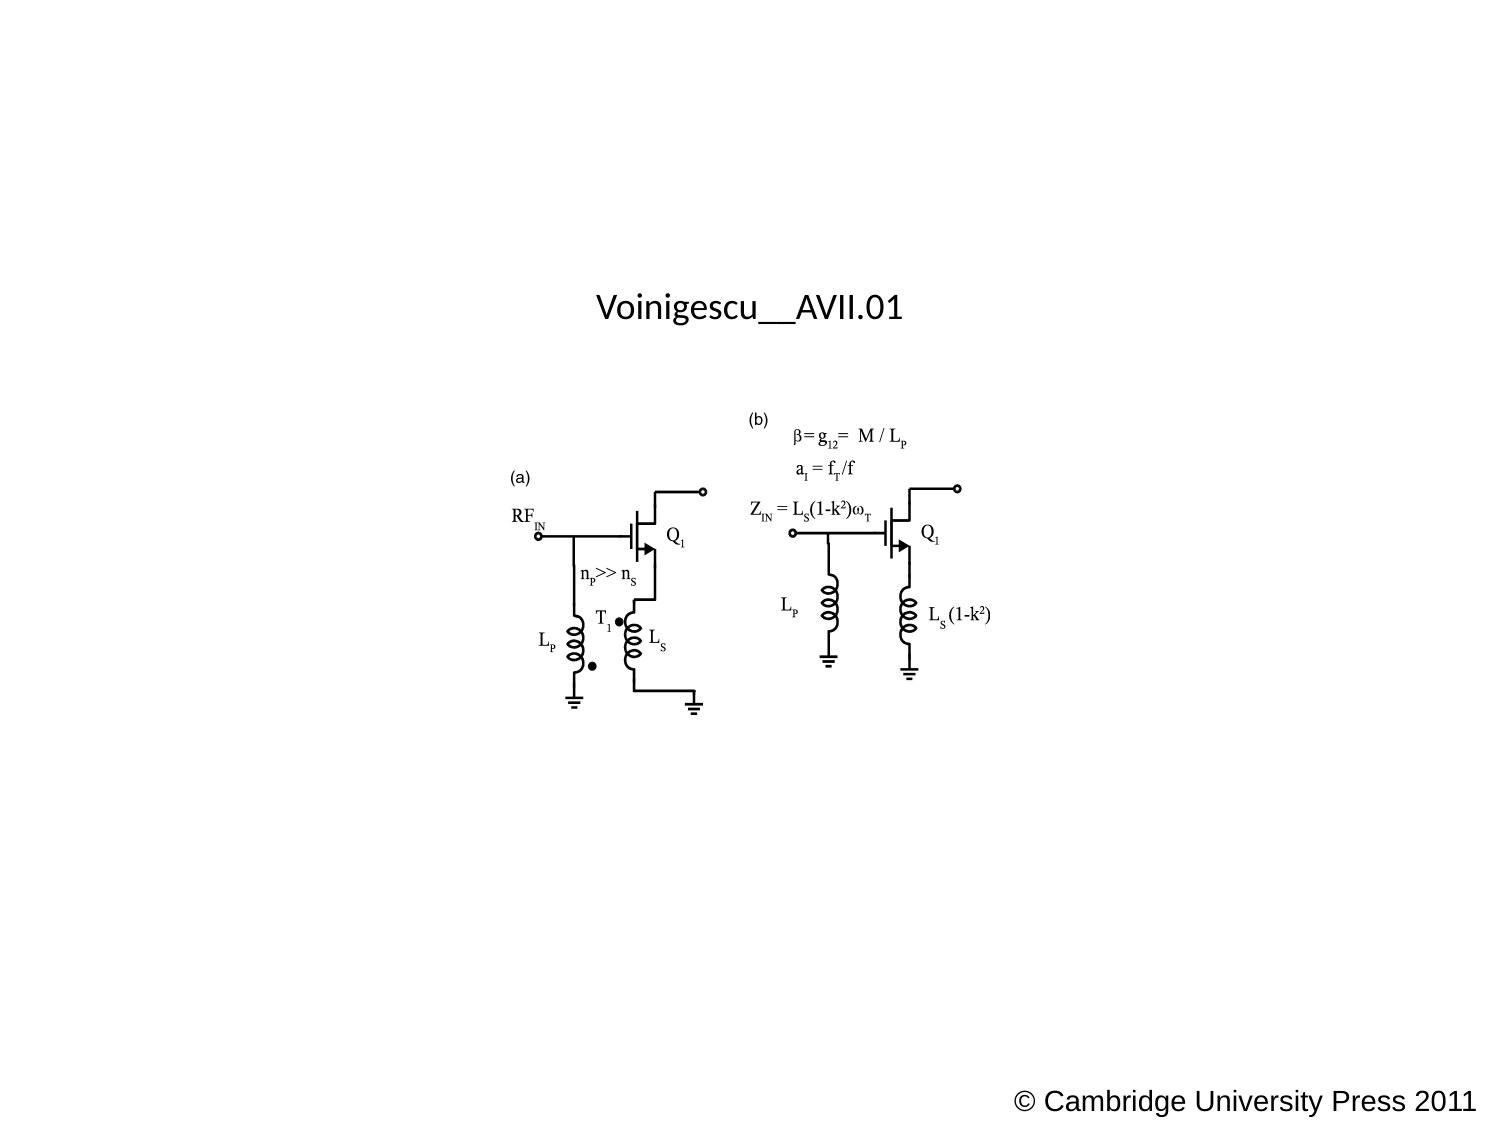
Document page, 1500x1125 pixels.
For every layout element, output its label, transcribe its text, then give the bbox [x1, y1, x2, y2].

text_box © Cambridge University Press 2011 [907, 1074, 1493, 1125]
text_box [509, 274, 991, 715]
